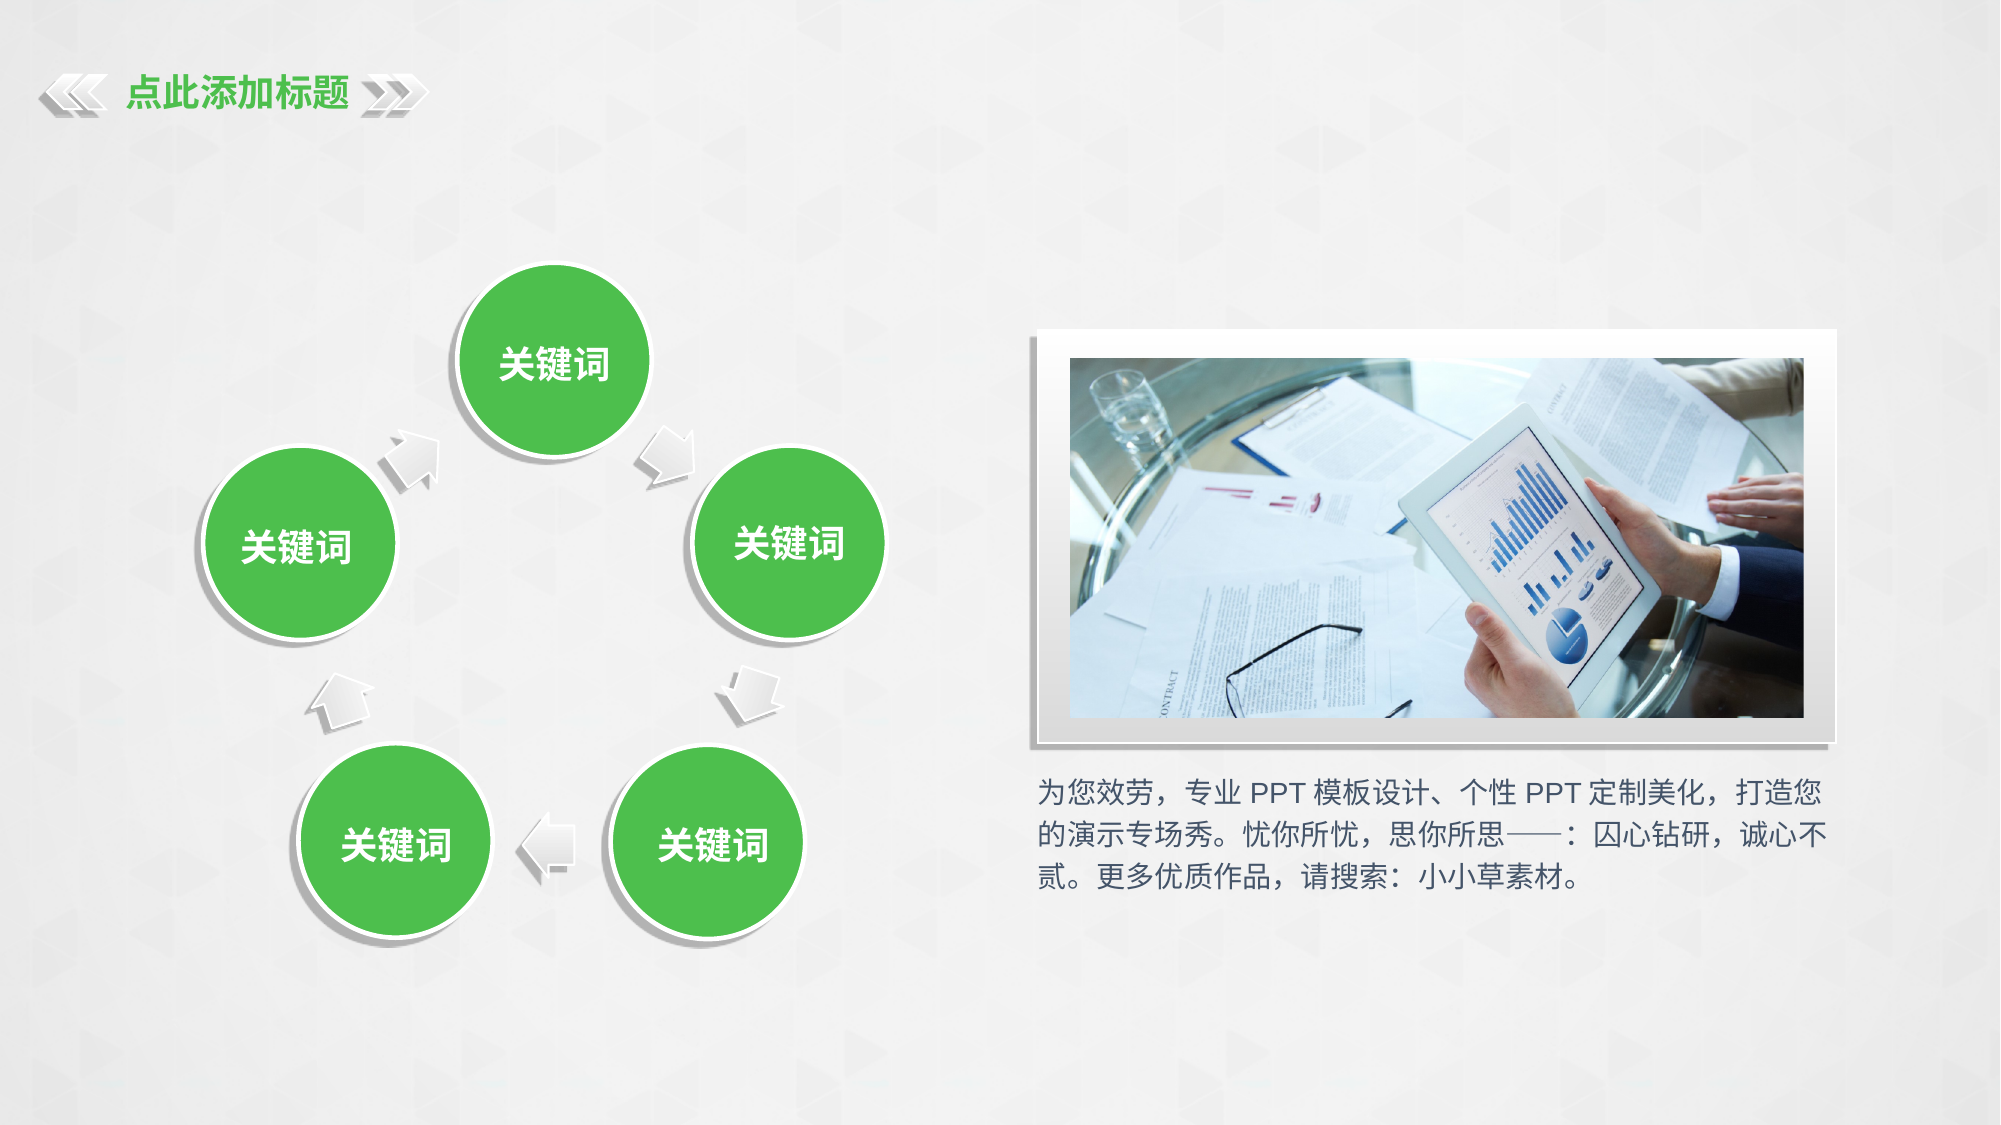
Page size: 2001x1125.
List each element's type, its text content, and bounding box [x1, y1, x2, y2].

picture [0, 0, 2001, 1125]
text_box [522, 812, 575, 878]
text_box 关键词 [210, 516, 383, 577]
text_box [1038, 329, 1836, 744]
text_box [692, 445, 887, 641]
text_box [457, 262, 652, 458]
text_box 关键词 [703, 512, 876, 573]
text_box 为您效劳，专业PPT模板设计、个性PPT定制美化，打造您的演示专场秀。忧你所忧，思你所思——：囚心钻研，诚心不贰。更多优质作品，请搜索：小小草素材。 [1038, 767, 1836, 894]
text_box [298, 743, 493, 938]
text_box 关键词 [468, 334, 641, 394]
text_box [640, 425, 695, 484]
text_box 关键词 [310, 814, 483, 875]
text_box [203, 445, 398, 641]
text_box 关键词 [627, 814, 799, 875]
text_box [385, 429, 439, 488]
text_box [311, 673, 374, 729]
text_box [46, 61, 429, 123]
text_box [610, 744, 806, 940]
text_box [721, 665, 785, 721]
